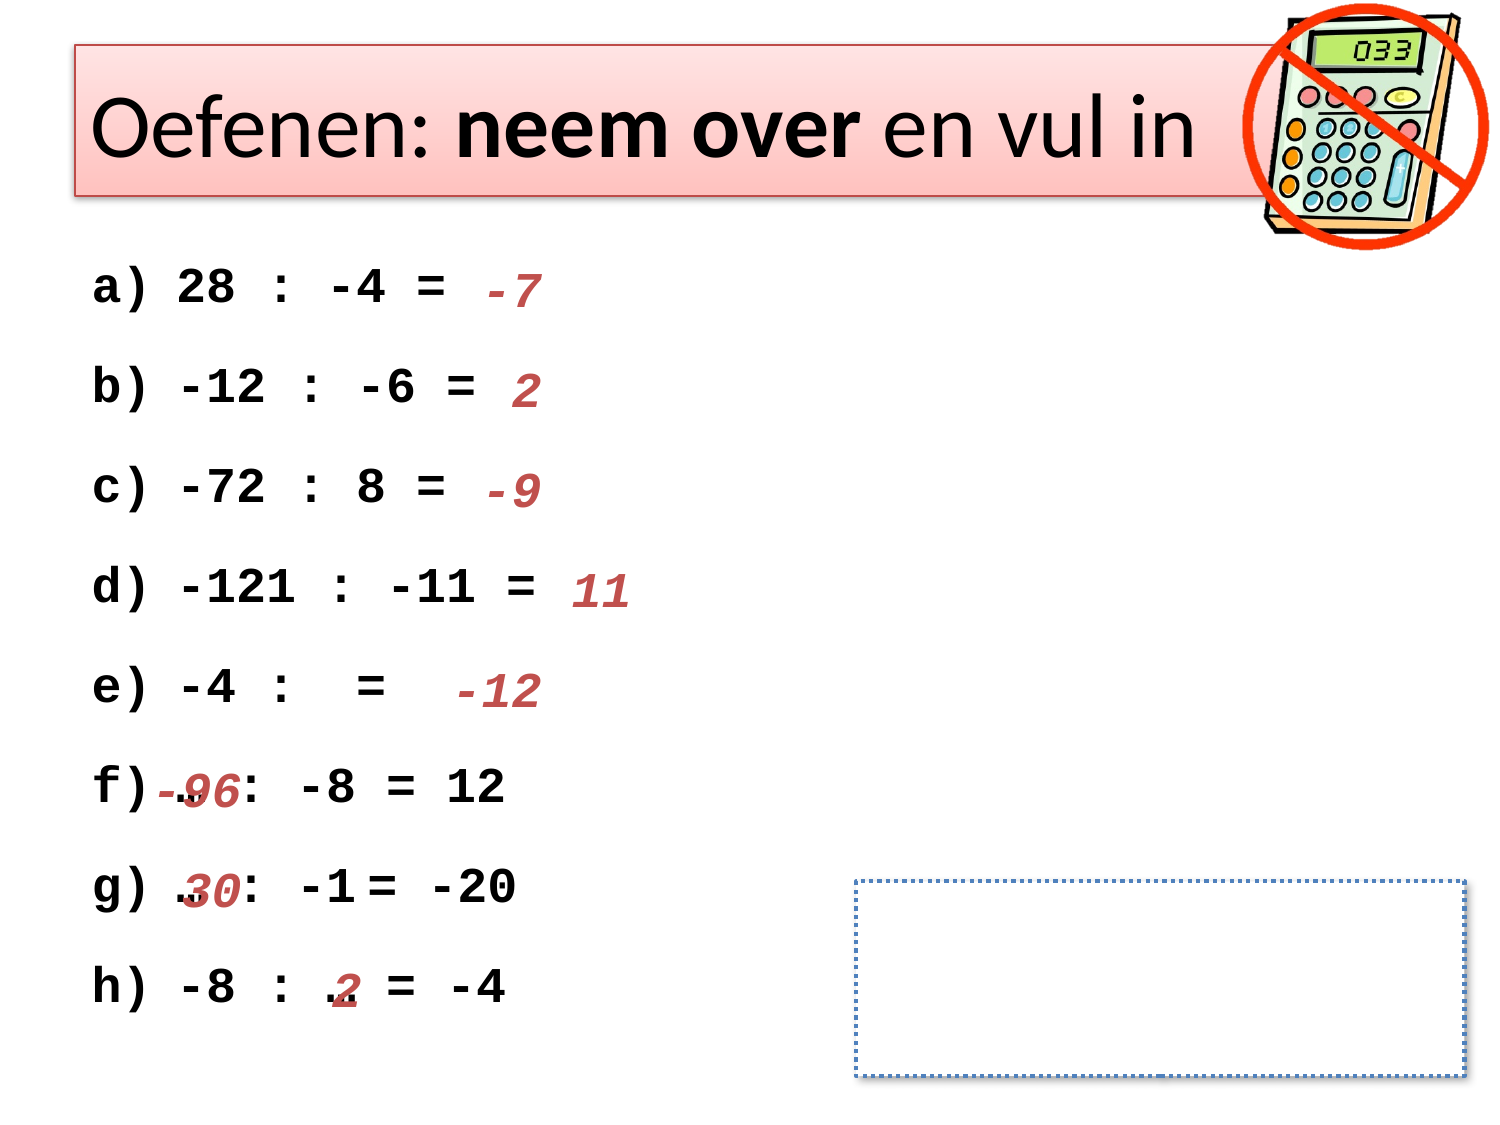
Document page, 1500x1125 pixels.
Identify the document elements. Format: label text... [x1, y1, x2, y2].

text_box -7 2 -9 11 -12 -96 30 2 [76, 219, 963, 1040]
title Oefenen: neem over en vul in [74, 44, 1228, 197]
picture [1233, 0, 1495, 256]
